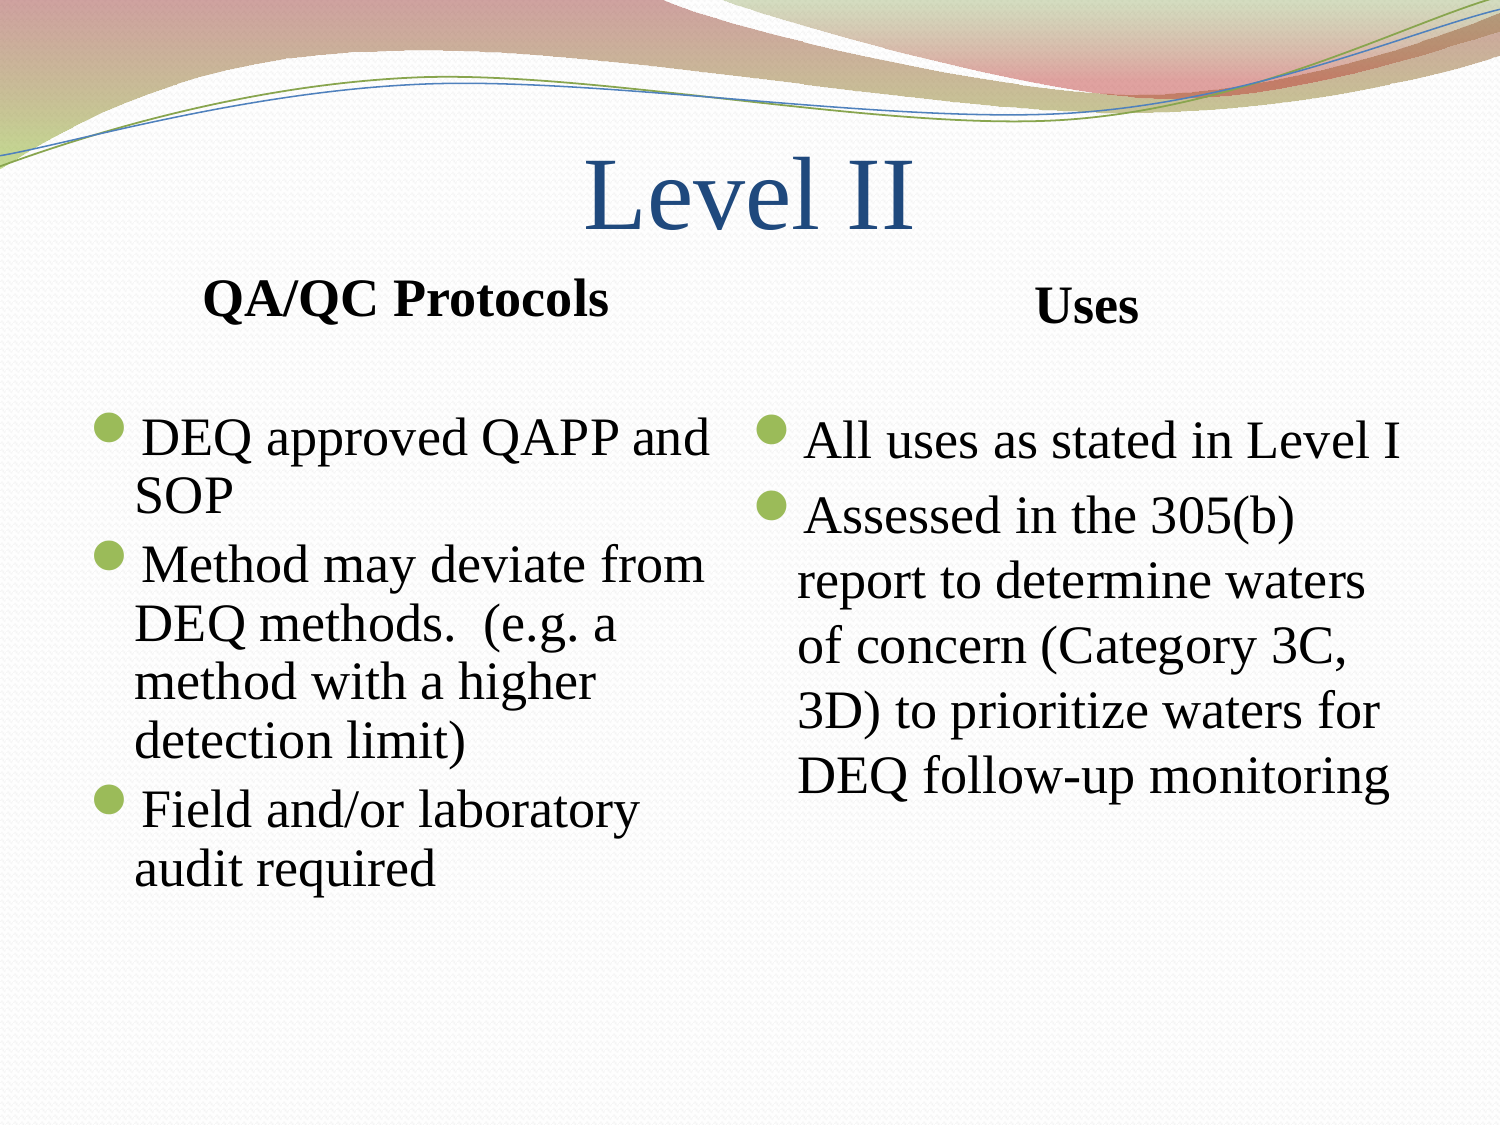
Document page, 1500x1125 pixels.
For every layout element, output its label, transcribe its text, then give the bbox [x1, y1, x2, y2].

list Uses All uses as stated in Level I Assessed in the 305(b) report to determine waters of concern (Category 3C, 3D) to prioritize waters for DEQ follow-up monitoring [737, 262, 1438, 1005]
list QA/QC Protocols DEQ approved QAPP and SOP Method may deviate from DEQ methods. (e.g. a method with a higher detection limit) Field and/or laboratory audit required [75, 262, 737, 1005]
title Level II [75, 115, 1425, 250]
